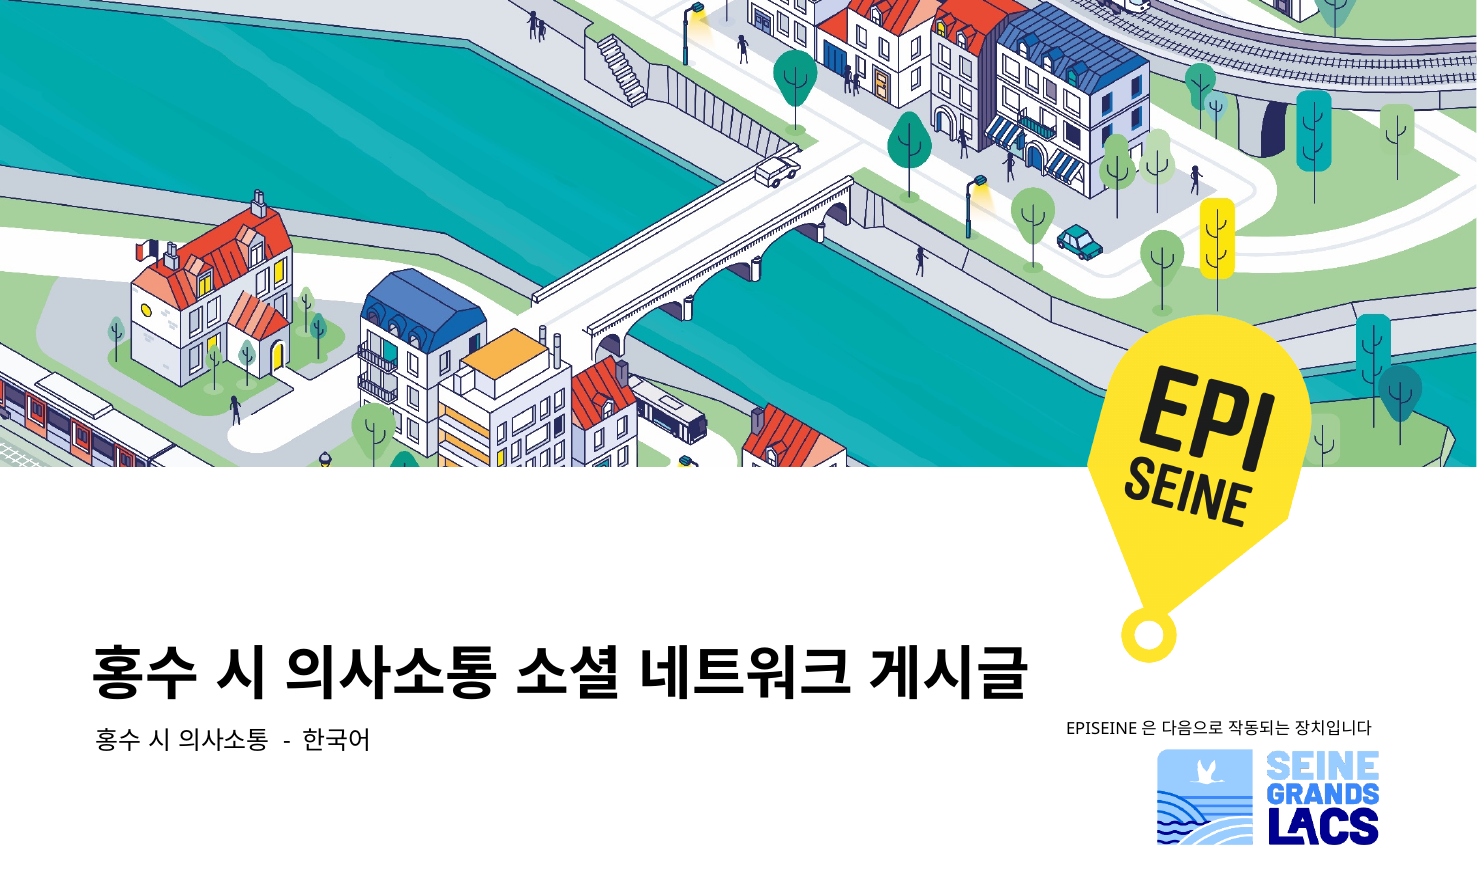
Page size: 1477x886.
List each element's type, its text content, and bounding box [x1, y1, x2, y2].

picture [1157, 749, 1379, 845]
list 홍수 시 의사소통 - 한국어 [89, 728, 978, 758]
picture [0, 0, 1477, 669]
title 홍수 시 의사소통 소셜 네트워크 게시글 [85, 603, 1090, 708]
text_box EPISEINE은 다음으로 작동되는 장치입니다 [1047, 707, 1388, 750]
